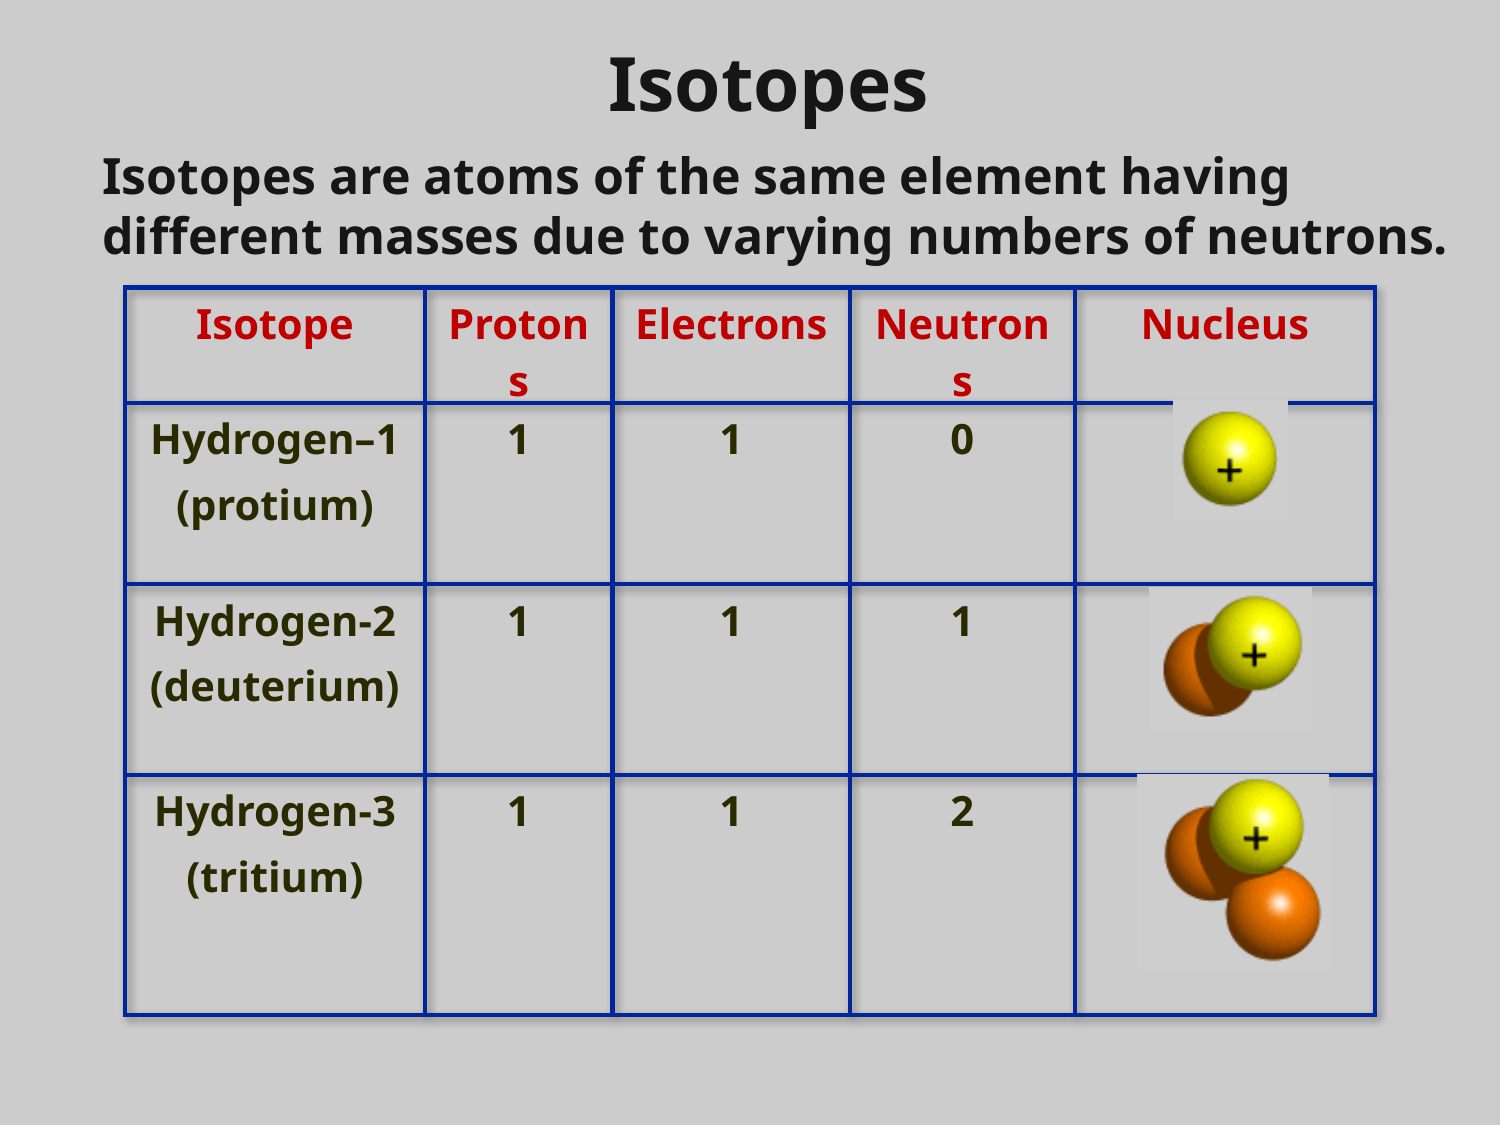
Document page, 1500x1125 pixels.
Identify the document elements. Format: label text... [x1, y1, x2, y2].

picture [1172, 399, 1288, 521]
table_header Nucleus [1077, 290, 1373, 401]
table_header Isotope [127, 290, 423, 401]
picture [1137, 774, 1329, 969]
table_cell Hydrogen-3 (tritium) [127, 777, 423, 1013]
picture [1149, 587, 1312, 731]
table_cell 1 [615, 777, 848, 1013]
table_cell Hydrogen–1 (protium) [127, 405, 423, 582]
table_header Protons [427, 290, 610, 401]
table_cell 1 [427, 777, 610, 1013]
table_cell 1 [427, 405, 610, 582]
table_cell 1 [615, 586, 848, 773]
table_cell [1077, 586, 1373, 773]
table_header Neutrons [852, 290, 1073, 401]
table_cell 0 [852, 405, 1073, 582]
table_cell [1077, 405, 1373, 582]
table_cell 2 [852, 777, 1073, 1013]
table_cell 1 [427, 586, 610, 773]
table_header Electrons [615, 290, 848, 401]
table_cell [1077, 777, 1373, 1013]
text_box Isotopes are atoms of the same element having different masses due to varying numbers of neutrons. [87, 137, 1500, 273]
table_cell Hydrogen-2 (deuterium) [127, 586, 423, 773]
title Isotopes [137, 37, 1401, 126]
table_cell 1 [615, 405, 848, 582]
table_cell 1 [852, 586, 1073, 773]
